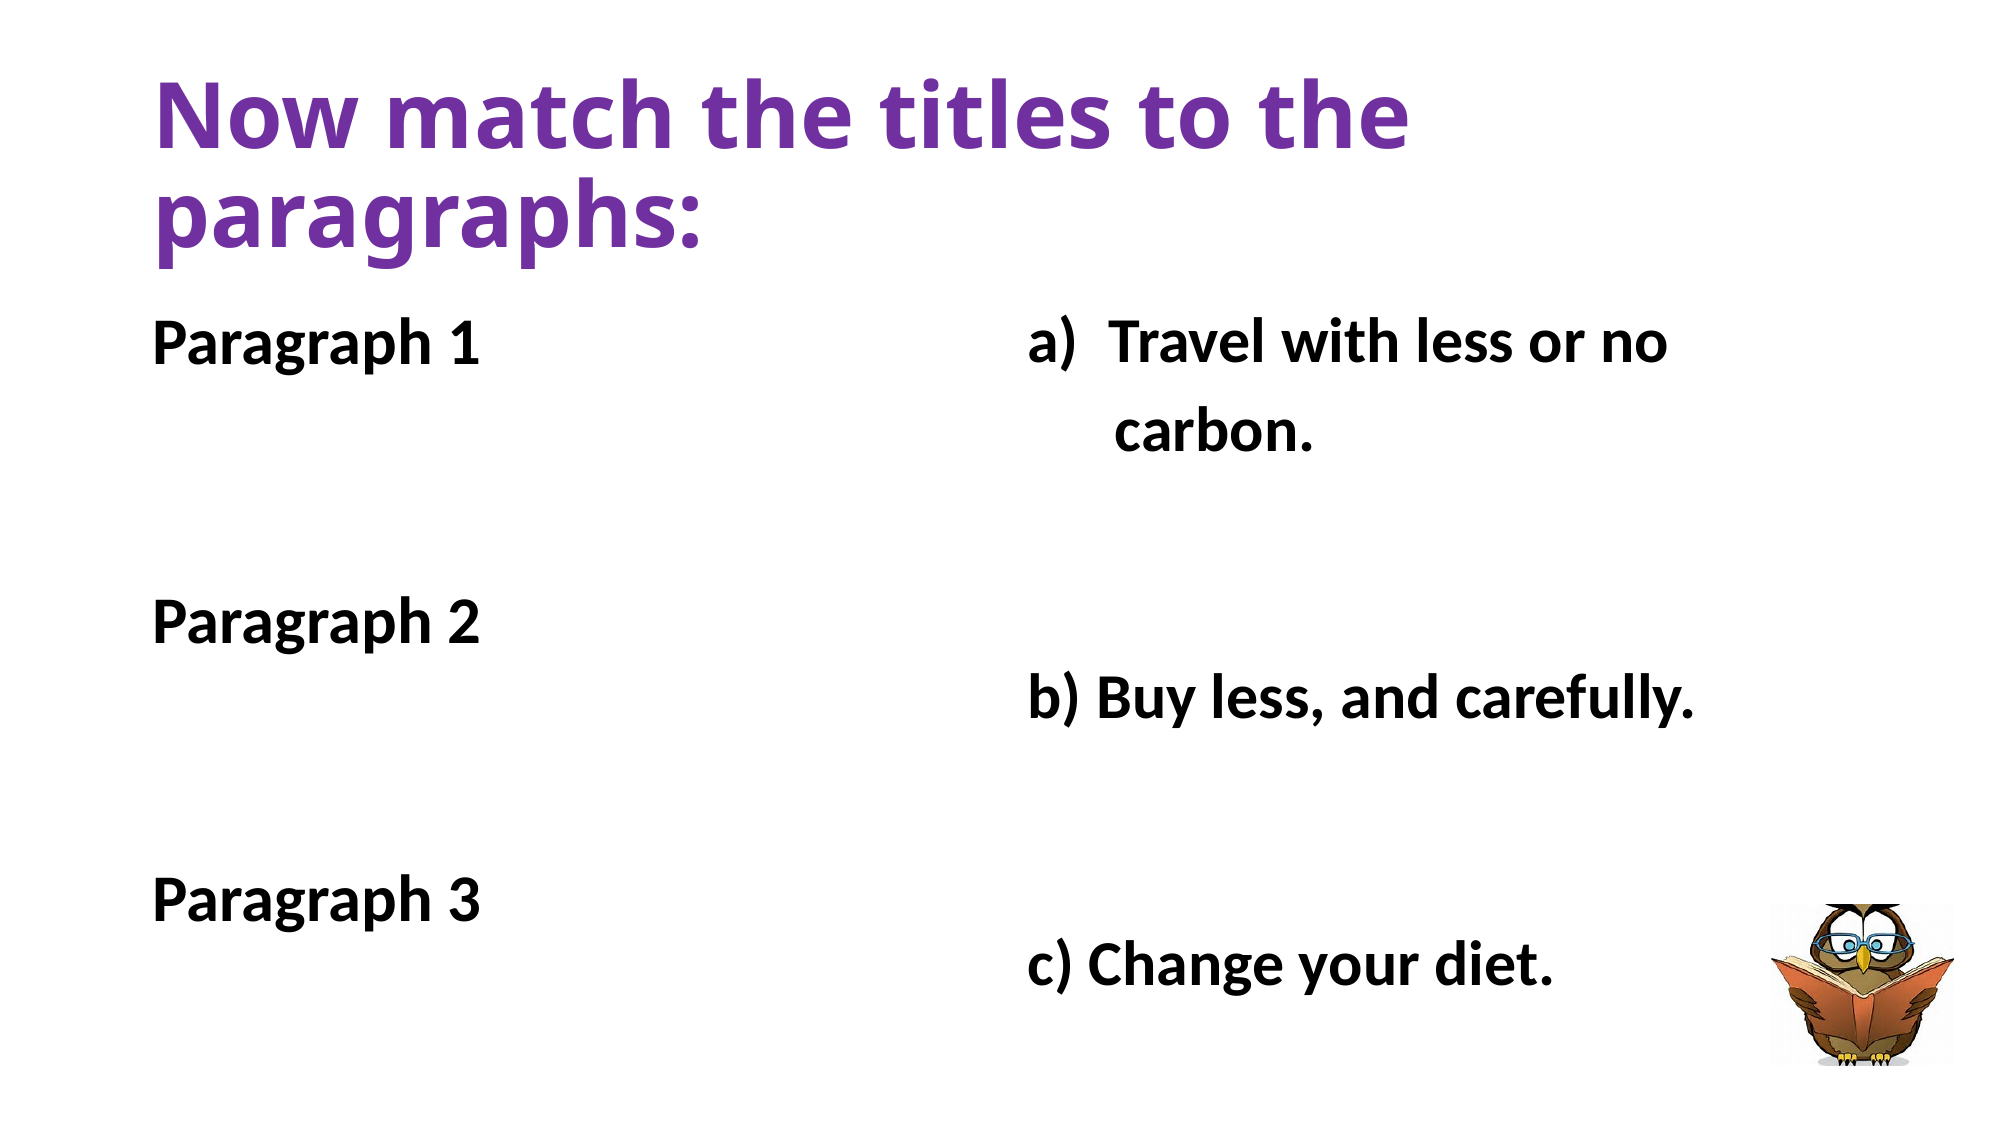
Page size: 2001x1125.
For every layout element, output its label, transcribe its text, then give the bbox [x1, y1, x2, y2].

title Now match the titles to the paragraphs: [137, 59, 1863, 278]
list Travel with less or no carbon. b) Buy less, and carefully. c) Change your diet. [1012, 299, 1863, 1014]
picture [1771, 904, 1954, 1066]
list Paragraph 1 Paragraph 2 Paragraph 3 [137, 299, 988, 1014]
